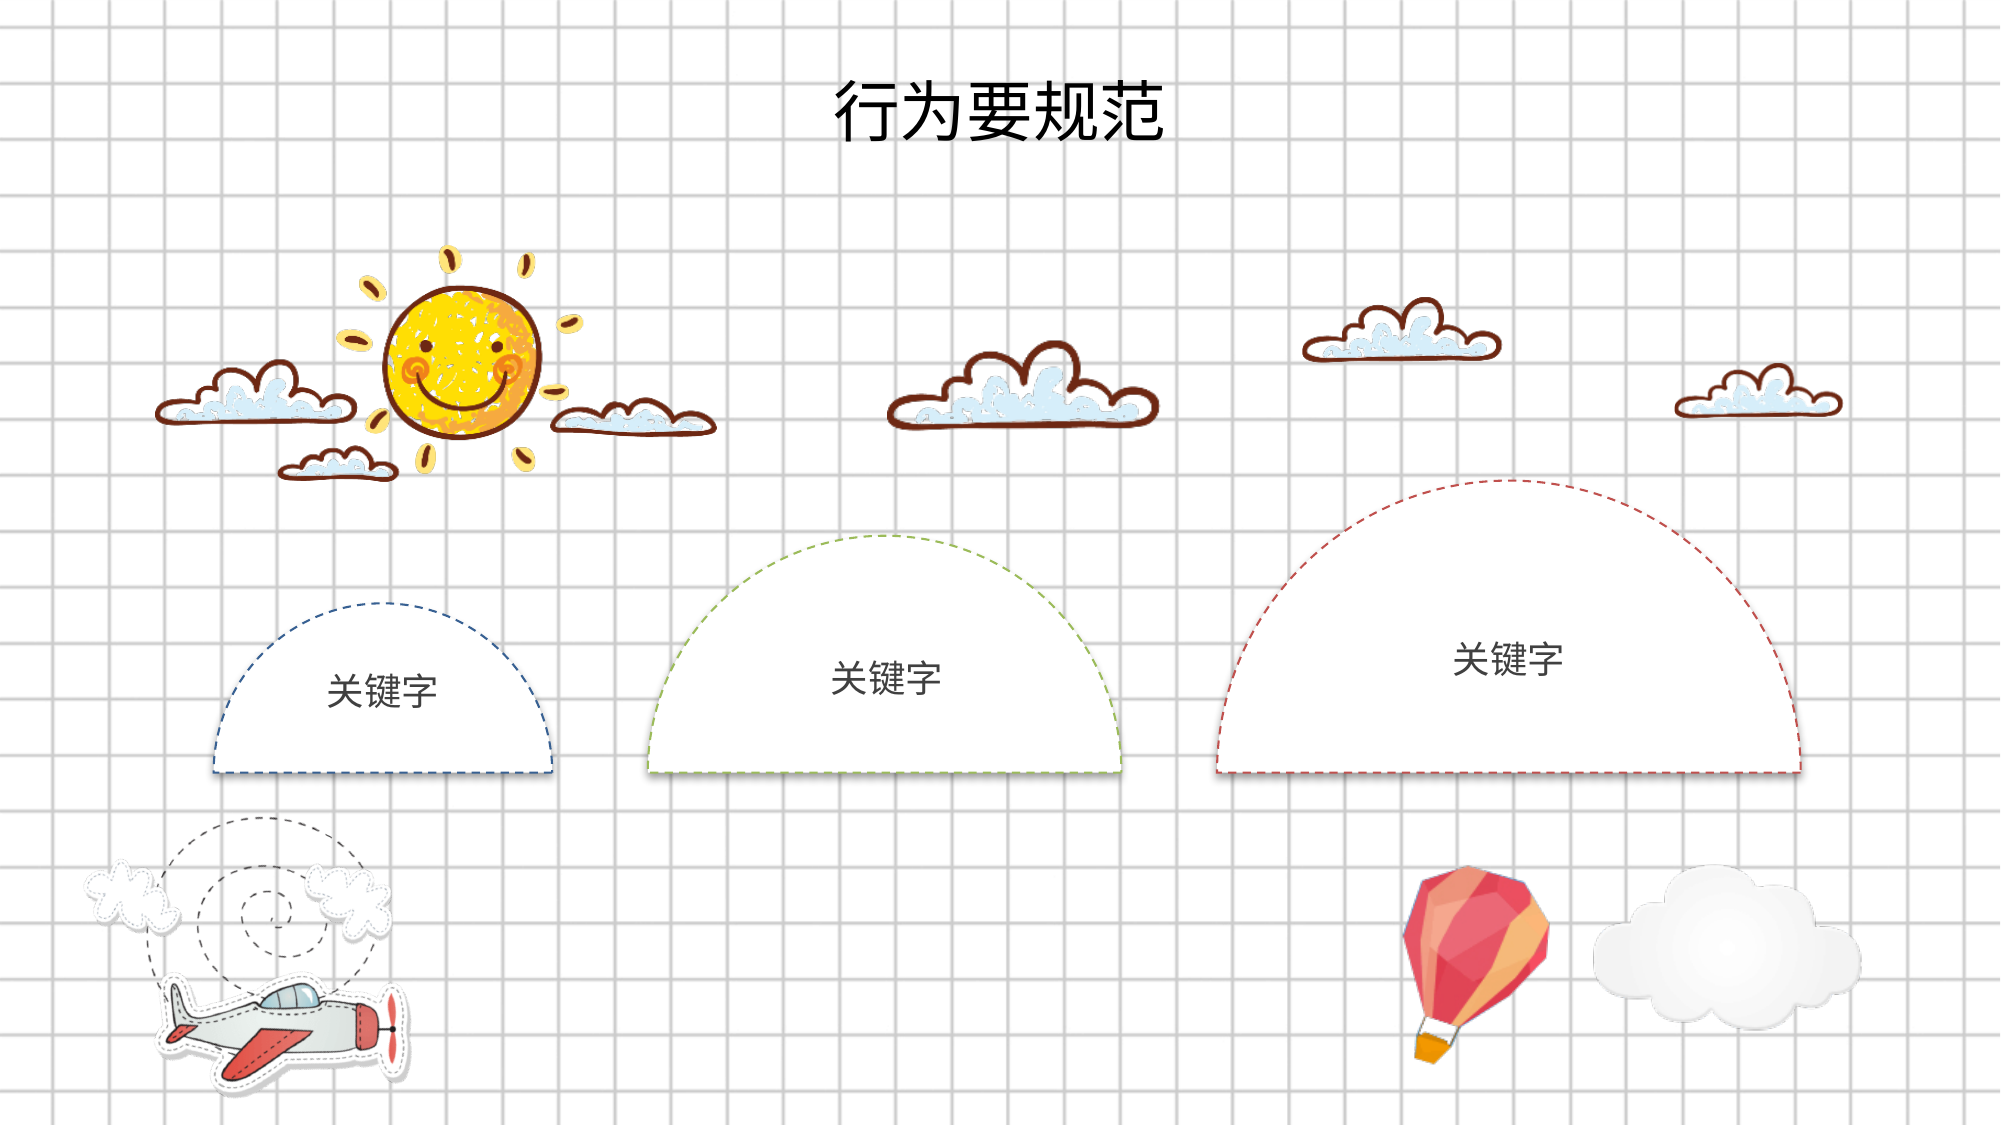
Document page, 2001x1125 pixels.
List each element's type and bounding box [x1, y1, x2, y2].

text_box [595, 62, 1405, 209]
text_box [1216, 480, 1801, 773]
picture [0, 0, 2001, 1125]
text_box [647, 535, 1122, 773]
text_box [213, 603, 553, 773]
